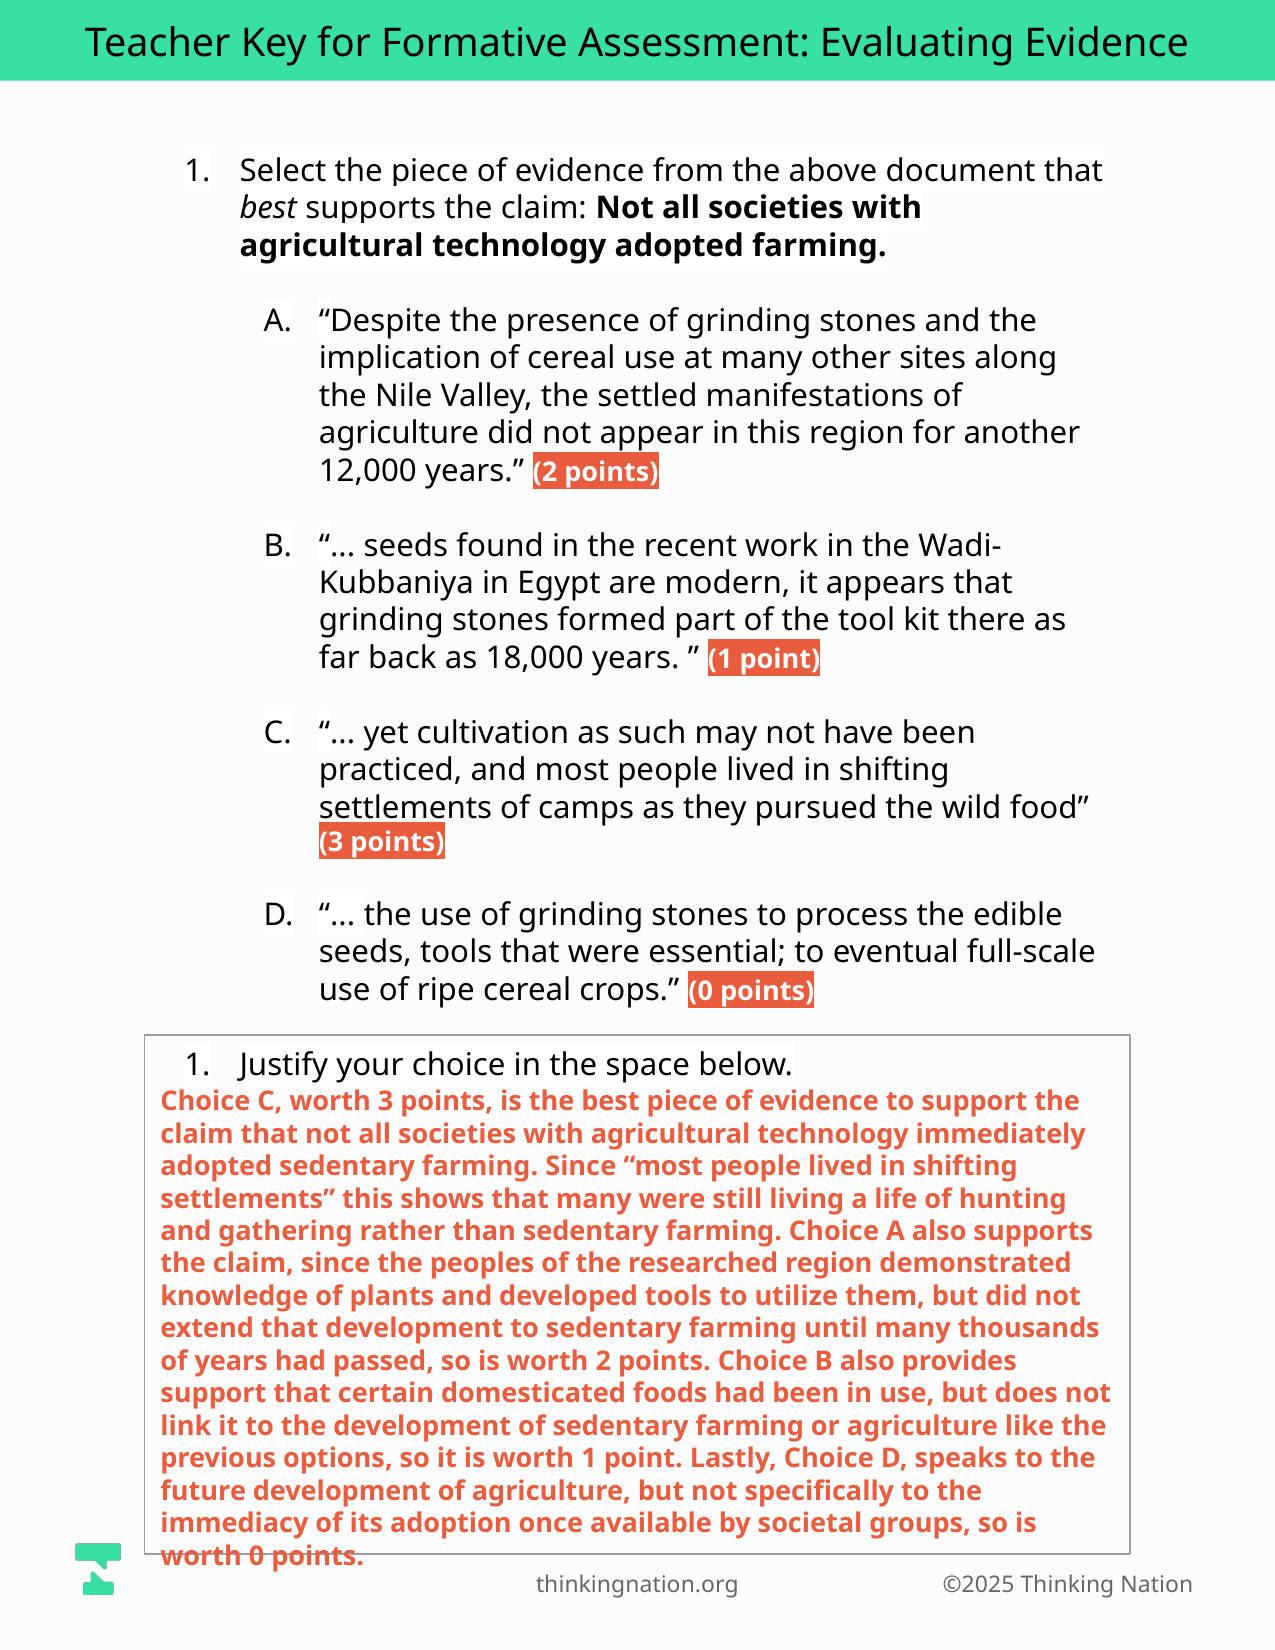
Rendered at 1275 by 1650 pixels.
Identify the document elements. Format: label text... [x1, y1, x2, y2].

picture [62, 1533, 134, 1605]
text_box Choice C, worth 3 points, is the best piece of evidence to support the claim that not all societies with agricultural technology immediately adopted sedentary farming. Since “most people lived in shifting settlements” this shows that many were still living a life of hunting and gathering rather than sedentary farming. Choice A also supports the claim, since the peoples of the researched region demonstrated knowledge of plants and developed tools to utilize them, but did not extend that development to sedentary farming until many thousands of years had passed, so is worth 2 points. Choice B also provides support that certain domesticated foods had been in use, but does not link it to the development of sedentary farming or agriculture like the previous options, so it is worth 1 point. Lastly, Choice D, speaks to the future development of agriculture, but not specifically to the immediacy of its adoption once available by societal groups, so is worth 0 points. [144, 1035, 1131, 1554]
text_box Teacher Key for Formative Assessment: Evaluating Evidence [0, 0, 1275, 81]
text_box ©2025 Thinking Nation [907, 1553, 1210, 1605]
text_box thinkingnation.org [486, 1554, 789, 1605]
text_box Select the piece of evidence from the above document that best supports the claim: Not all societies with agricultural technology adopted farming. “Despite the presence of grinding stones and the implication of cereal use at many other sites along the Nile Valley, the settled manifestations of agriculture did not appear in this region for another 12,000 years.” (2 points) “... seeds found in the recent work in the Wadi-Kubbaniya in Egypt are modern, it appears that grinding stones formed part of the tool kit there as far back as 18,000 years. ” (1 point) “... yet cultivation as such may not have been practiced, and most people lived in shifting settlements of camps as they pursued the wild food” (3 points) “... the use of grinding stones to process the edible seeds, tools that were essential; to eventual full-scale use of ripe cereal crops.” (0 points) Justify your choice in the space below. [144, 134, 1131, 917]
